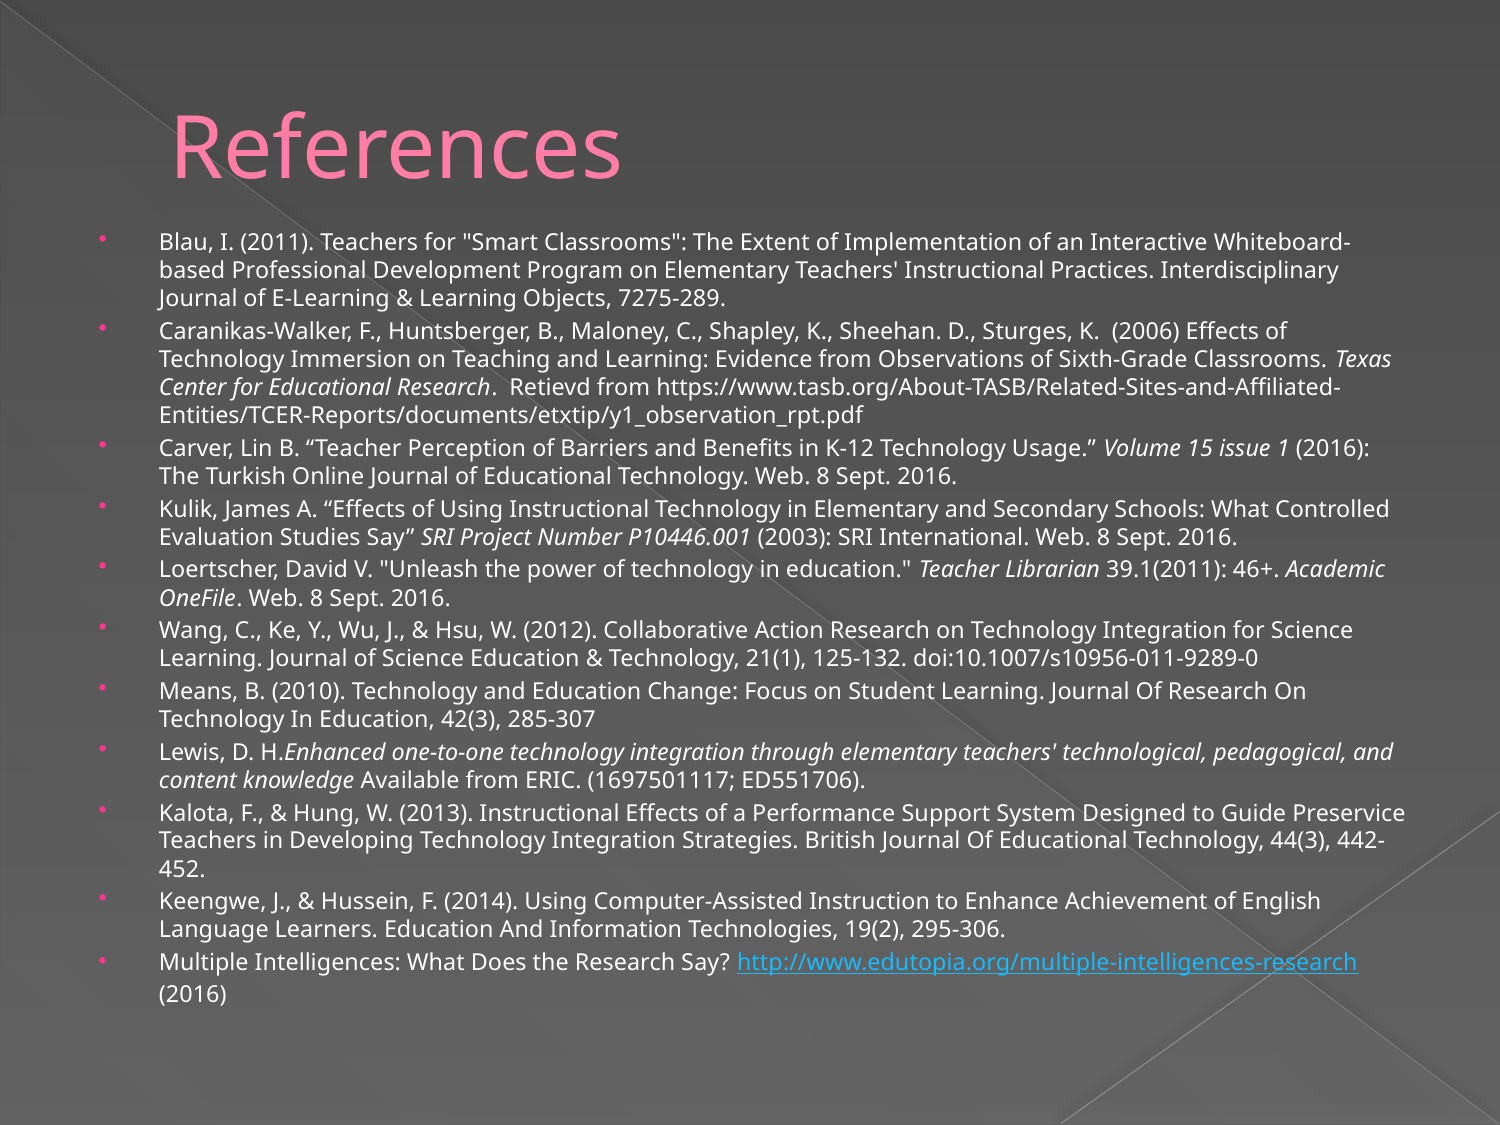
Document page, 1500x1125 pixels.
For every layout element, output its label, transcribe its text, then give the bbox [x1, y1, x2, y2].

list Blau, I. (2011). Teachers for "Smart Classrooms": The Extent of Implementation of an Interactive Whiteboard-based Professional Development Program on Elementary Teachers' Instructional Practices. Interdisciplinary Journal of E-Learning & Learning Objects, 7275-289. Caranikas-Walker, F., Huntsberger, B., Maloney, C., Shapley, K., Sheehan. D., Sturges, K. (2006) Effects of Technology Immersion on Teaching and Learning: Evidence from Observations of Sixth-Grade Classrooms. Texas Center for Educational Research. Retievd from https://www.tasb.org/About-TASB/Related-Sites-and-Affiliated-Entities/TCER-Reports/documents/etxtip/y1_observation_rpt.pdf Carver, Lin B. “Teacher Perception of Barriers and Benefits in K-12 Technology Usage.” Volume 15 issue 1 (2016): The Turkish Online Journal of Educational Technology. Web. 8 Sept. 2016. Kulik, James A. “Effects of Using Instructional Technology in Elementary and Secondary Schools: What Controlled Evaluation Studies Say” SRI Project Number P10446.001 (2003): SRI International. Web. 8 Sept. 2016. Loertscher, David V. "Unleash the power of technology in education." Teacher Librarian 39.1(2011): 46+. Academic OneFile. Web. 8 Sept. 2016. Wang, C., Ke, Y., Wu, J., & Hsu, W. (2012). Collaborative Action Research on Technology Integration for Science Learning. Journal of Science Education & Technology, 21(1), 125-132. doi:10.1007/s10956-011-9289-0 Means, B. (2010). Technology and Education Change: Focus on Student Learning. Journal Of Research On Technology In Education, 42(3), 285-307 Lewis, D. H.Enhanced one-to-one technology integration through elementary teachers' technological, pedagogical, and content knowledge Available from ERIC. (1697501117; ED551706). Kalota, F., & Hung, W. (2013). Instructional Effects of a Performance Support System Designed to Guide Preservice Teachers in Developing Technology Integration Strategies. British Journal Of Educational Technology, 44(3), 442-452. Keengwe, J., & Hussein, F. (2014). Using Computer-Assisted Instruction to Enhance Achievement of English Language Learners. Education And Information Technologies, 19(2), 295-306. Multiple Intelligences: What Does the Research Say? http://www.edutopia.org/multiple-intelligences-research (2016) [75, 219, 1425, 1022]
title References [75, 49, 1425, 219]
